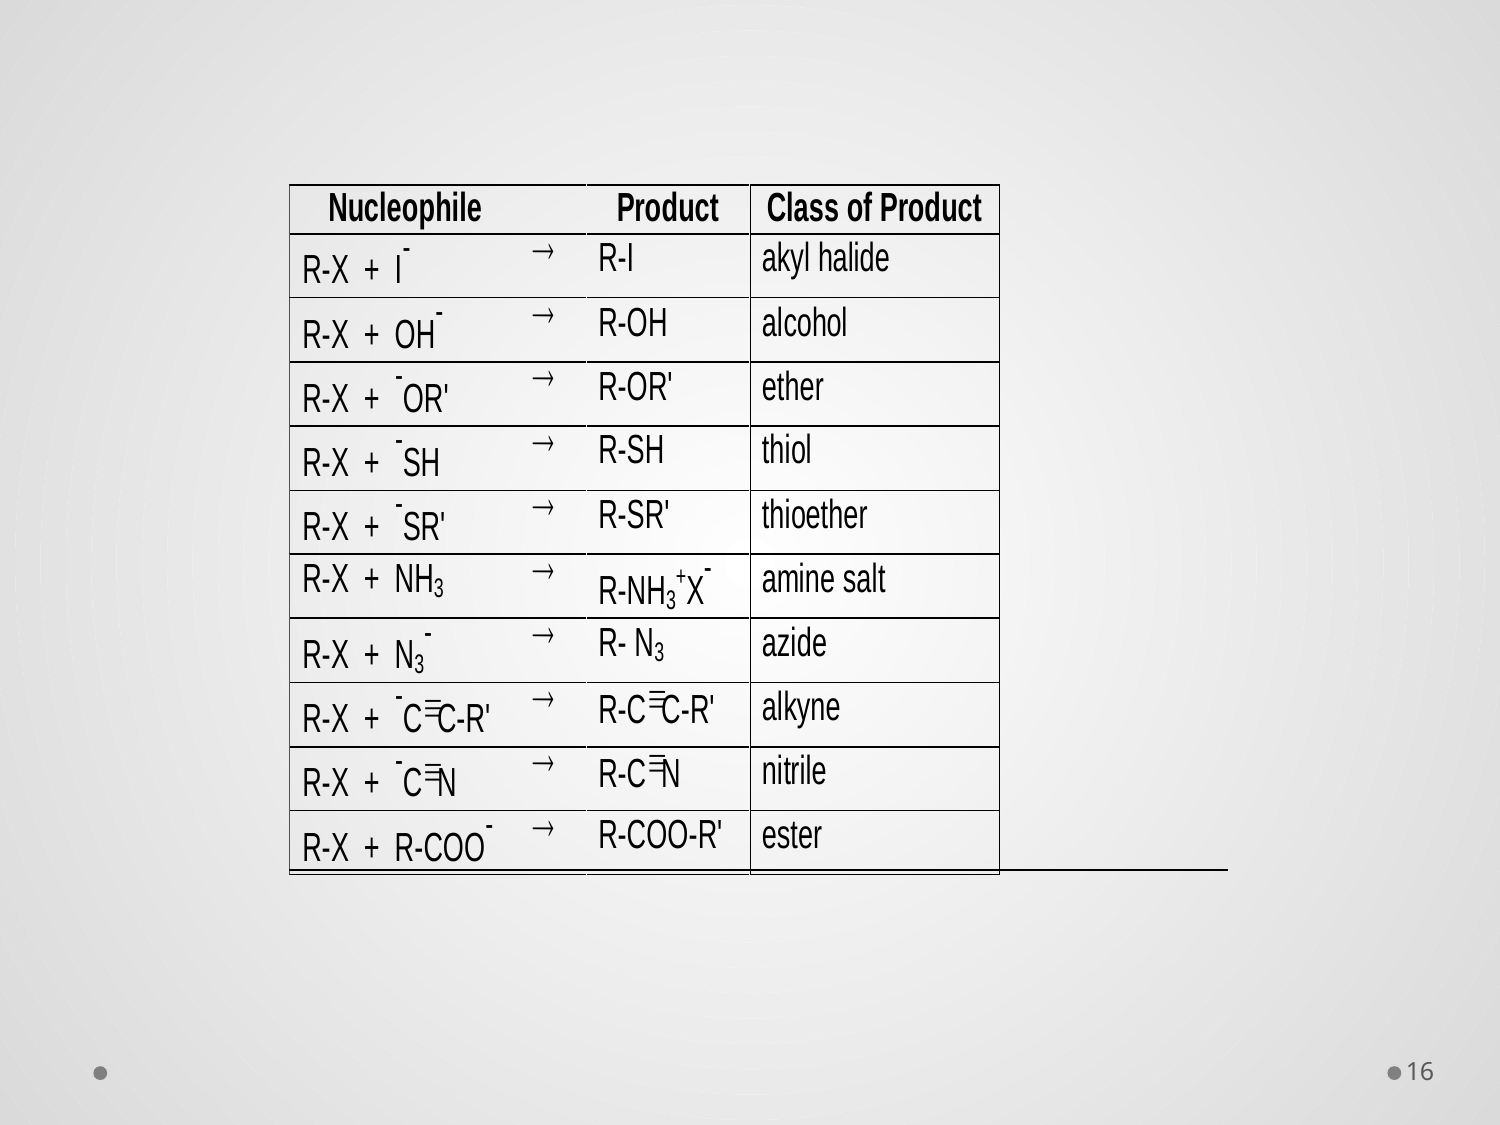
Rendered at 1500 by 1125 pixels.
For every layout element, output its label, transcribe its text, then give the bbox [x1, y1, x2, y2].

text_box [289, 184, 1290, 923]
slide_number 16 [1401, 1042, 1494, 1103]
